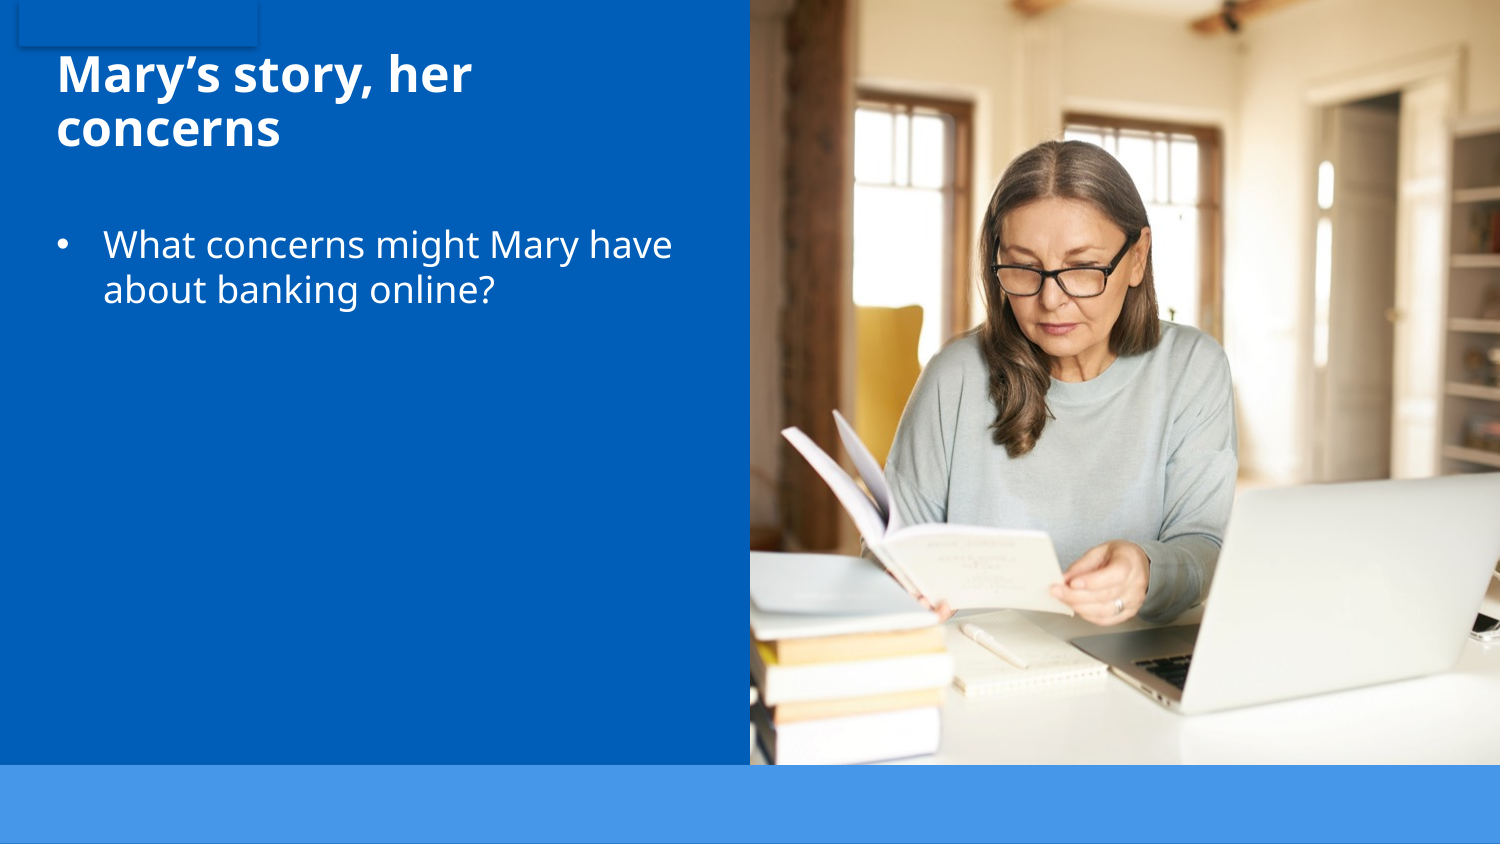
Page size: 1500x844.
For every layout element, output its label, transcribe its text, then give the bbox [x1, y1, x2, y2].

picture [749, 0, 1500, 765]
text_box What concerns might Mary have about banking online? [41, 213, 721, 319]
title Mary’s story, her concerns [41, 41, 721, 112]
